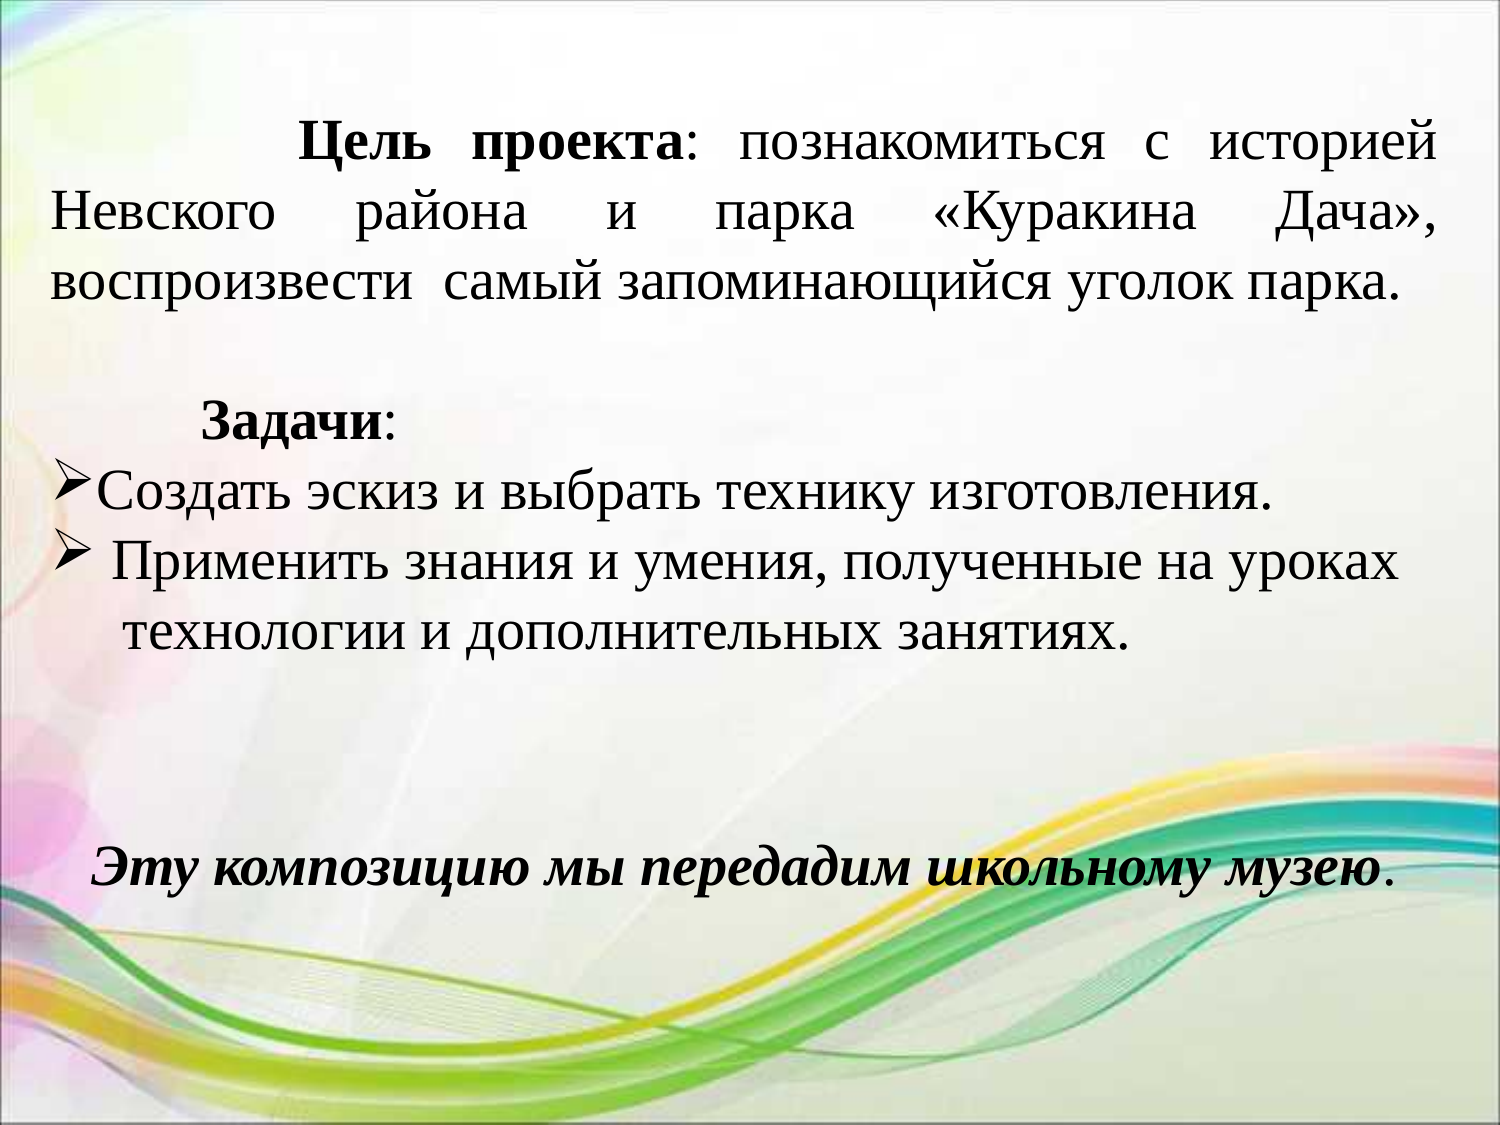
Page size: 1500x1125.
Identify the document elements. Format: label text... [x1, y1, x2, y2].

list Цель проекта: познакомиться с историей Невского района и парка «Куракина Дача», воспроизвести самый запоминающийся уголок парка. Задачи: Создать эскиз и выбрать технику изготовления. Применить знания и умения, полученные на уроках технологии и дополнительных занятиях. Эту композицию мы передадим школьному музею. [35, 93, 1454, 813]
picture [0, 0, 1500, 1125]
